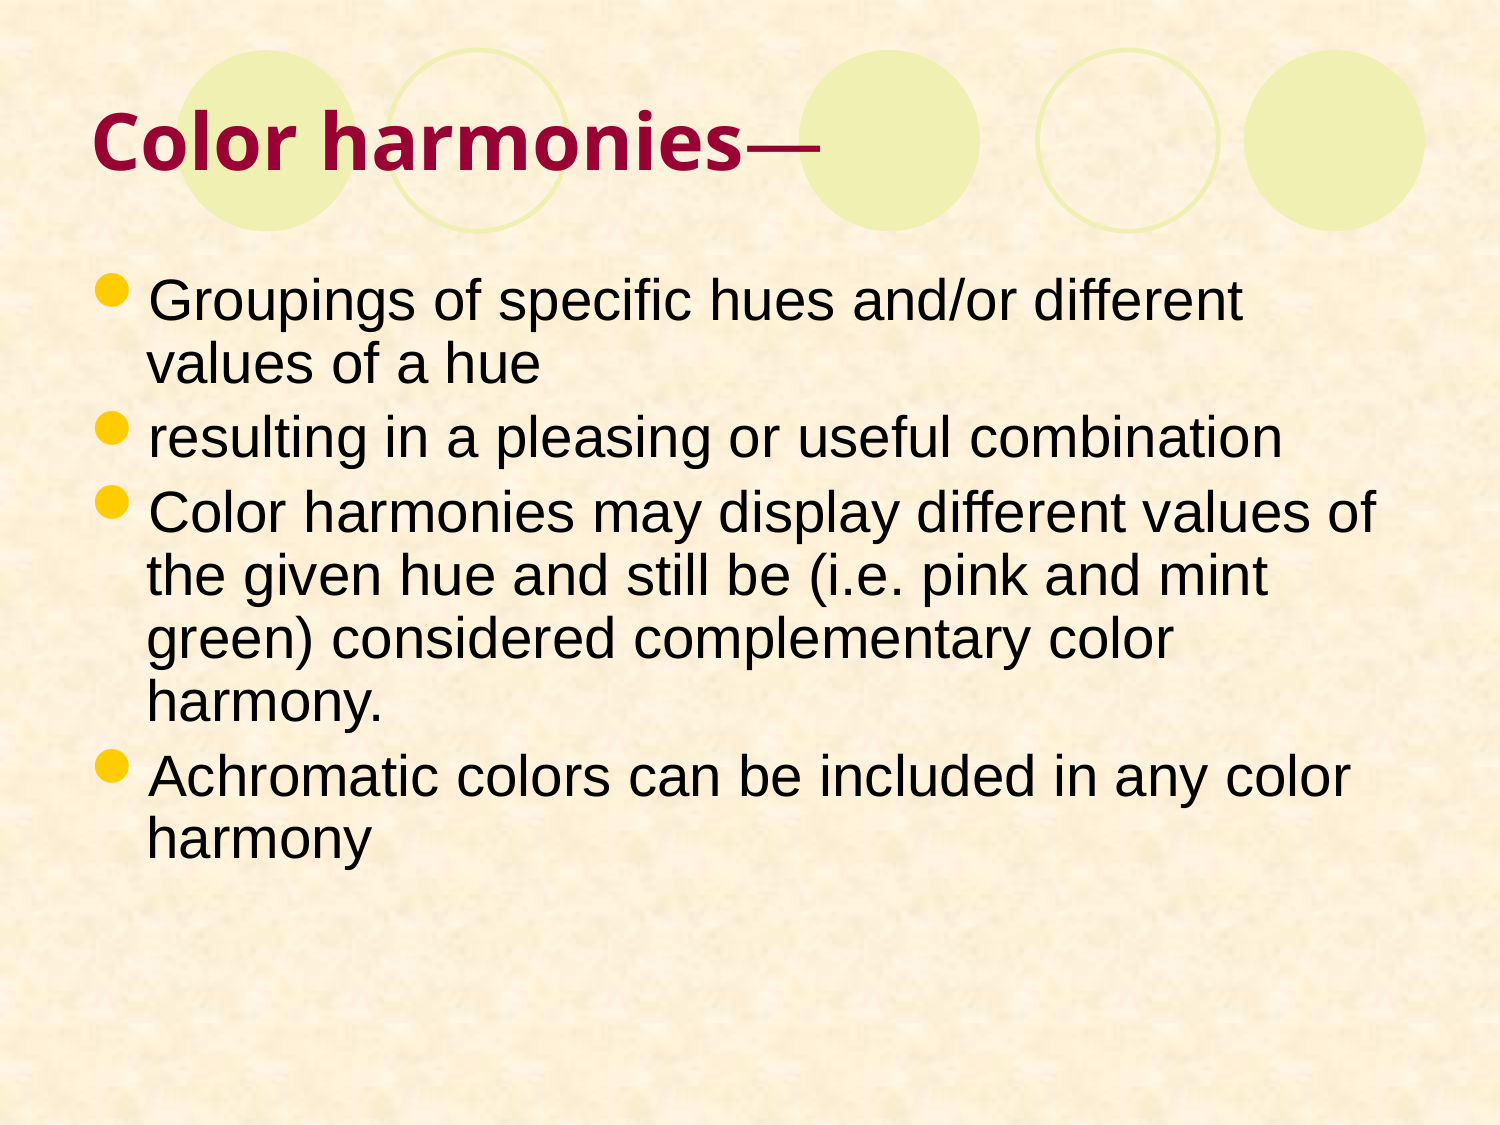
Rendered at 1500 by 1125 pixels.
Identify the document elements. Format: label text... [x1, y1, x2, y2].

picture [0, 0, 1500, 1125]
title Color harmonies— [74, 44, 1426, 233]
list Groupings of specific hues and/or different values of a hue resulting in a pleasing or useful combination Color harmonies may display different values of the given hue and still be (i.e. pink and mint green) considered complementary color harmony. Achromatic colors can be included in any color harmony [74, 262, 1426, 1006]
